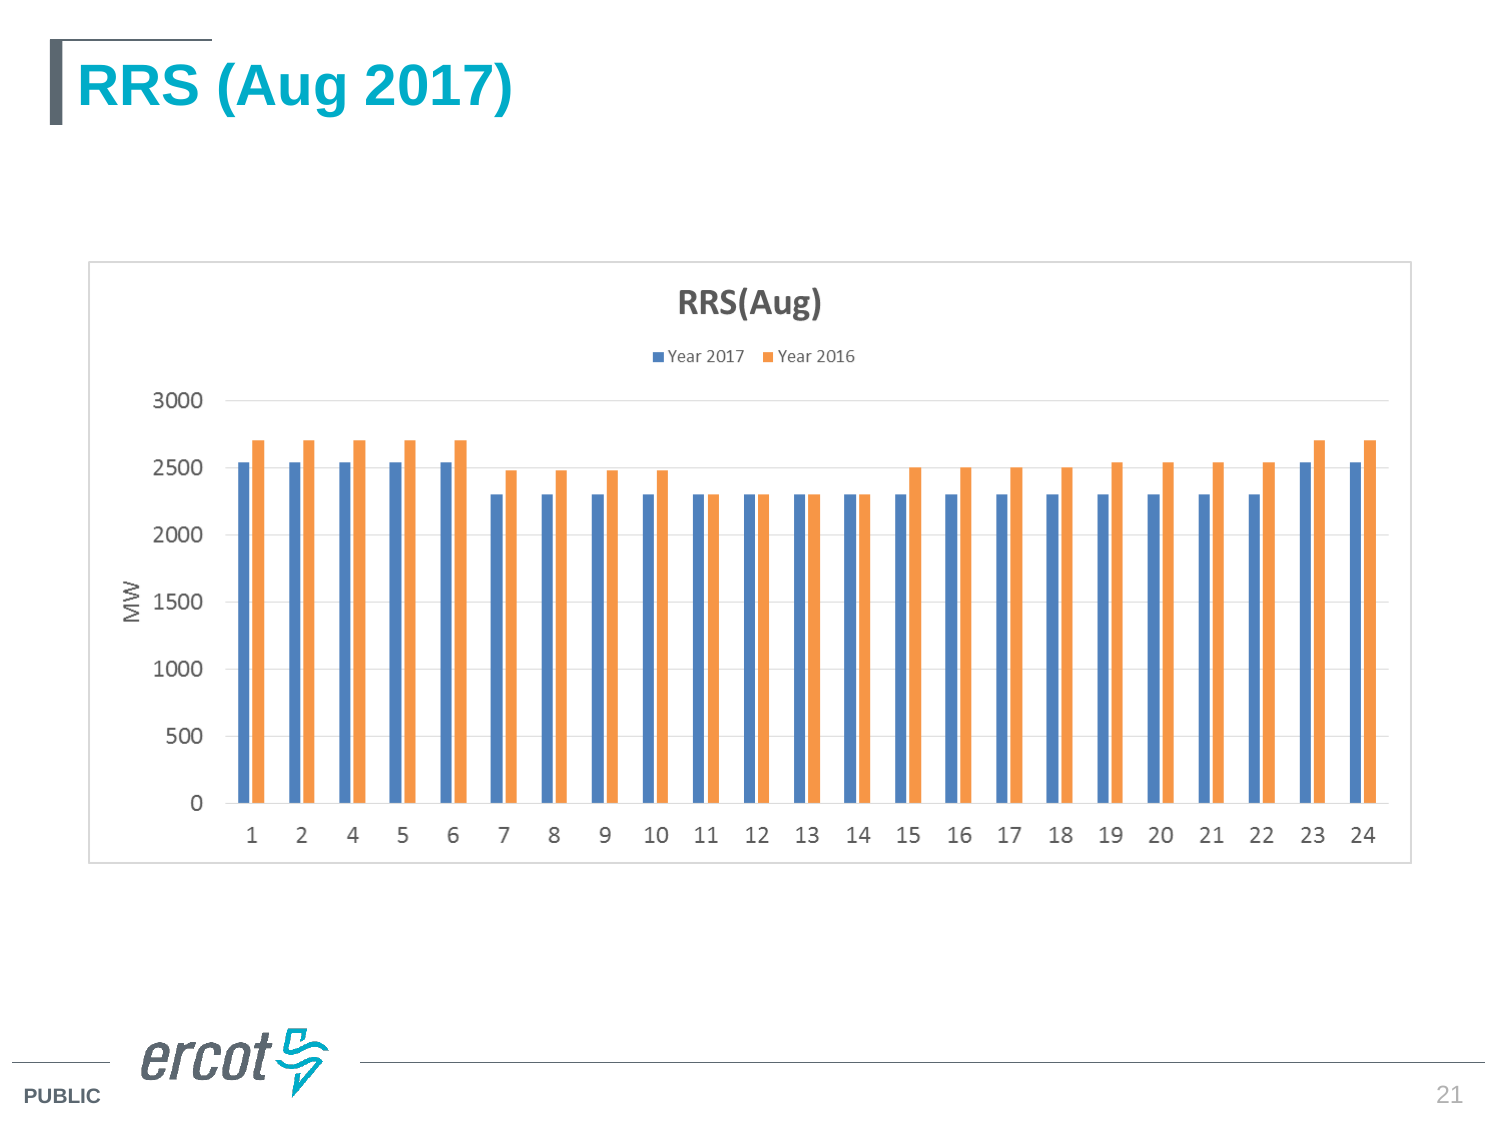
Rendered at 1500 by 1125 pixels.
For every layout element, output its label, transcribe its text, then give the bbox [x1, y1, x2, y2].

picture [88, 261, 1412, 864]
slide_number 21 [1412, 1076, 1488, 1112]
picture [137, 1024, 332, 1100]
title RRS (Aug 2017) [62, 39, 1450, 228]
